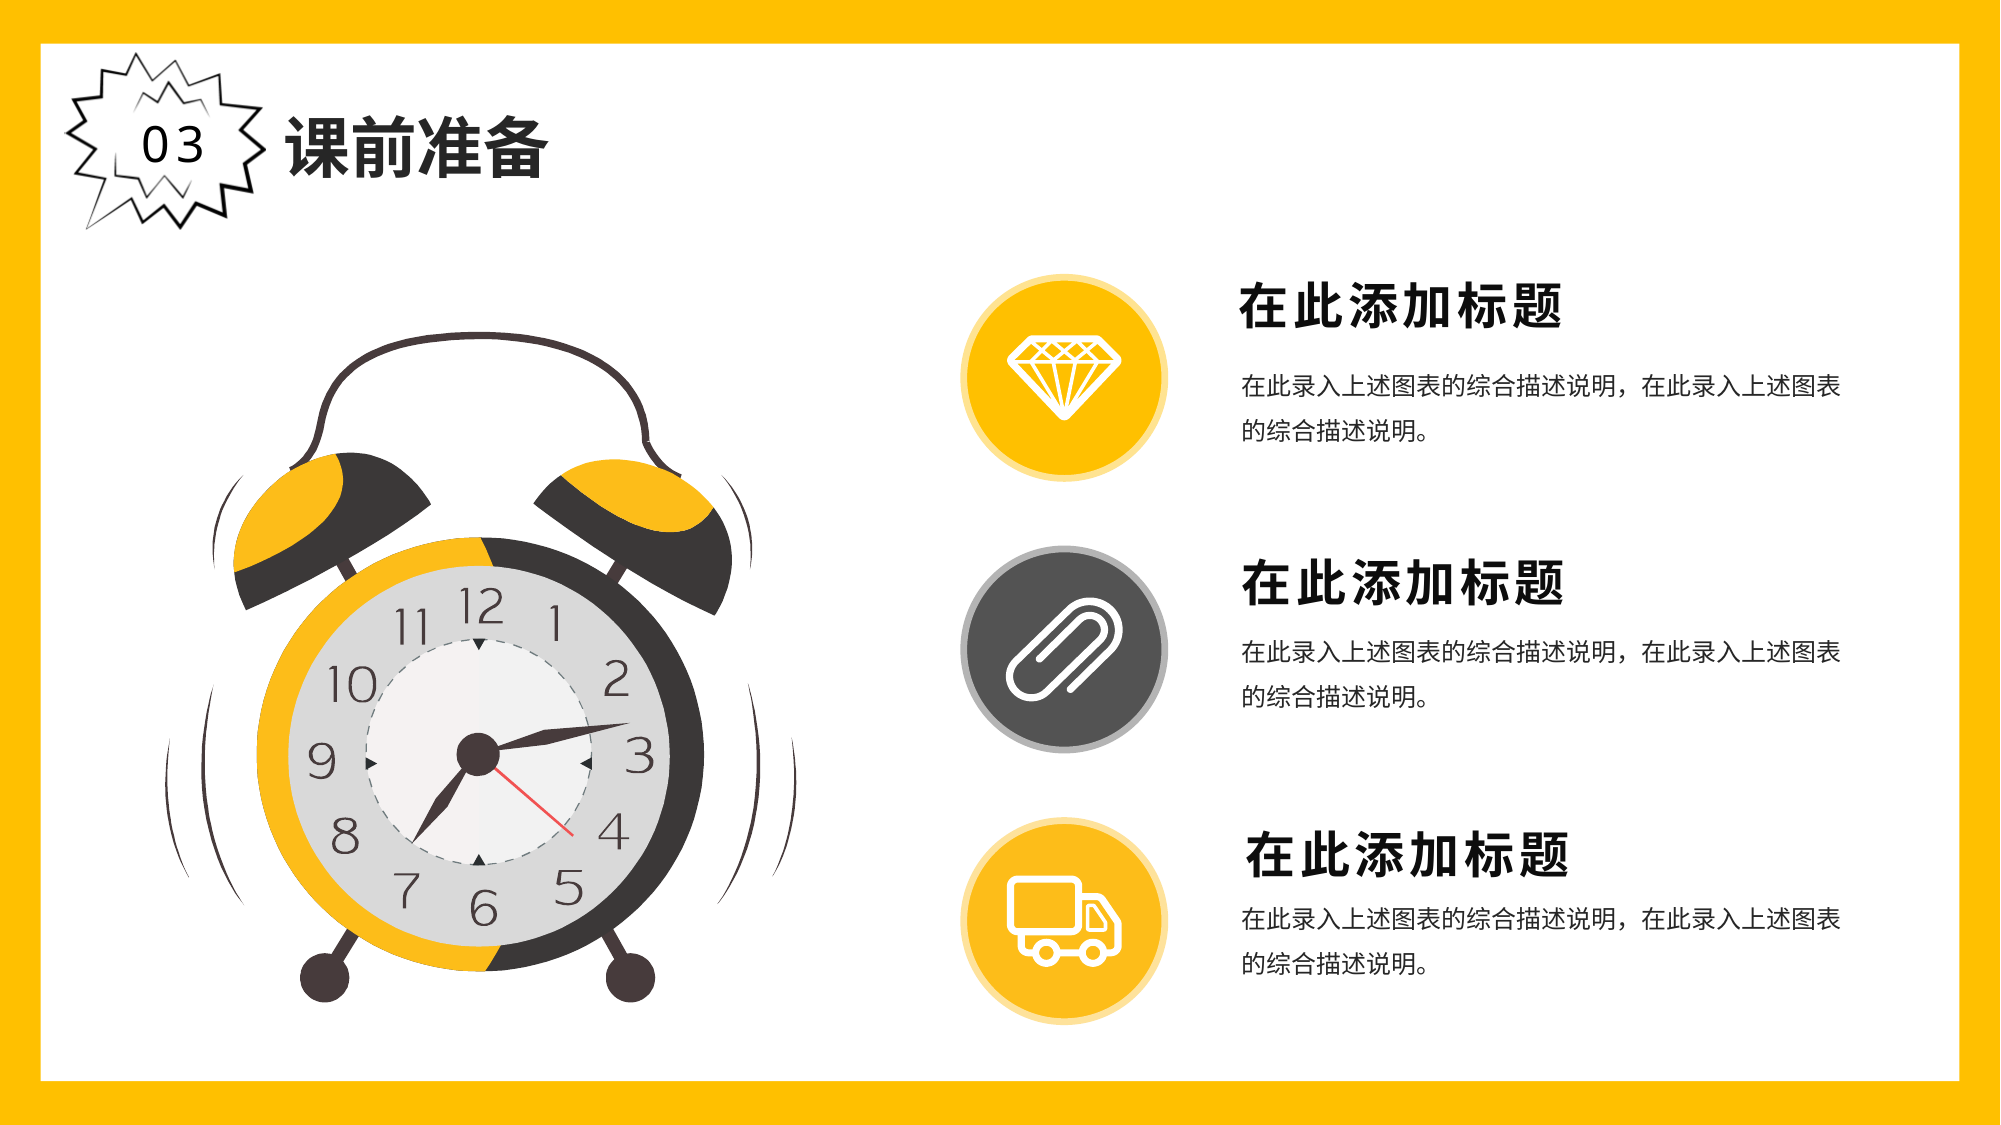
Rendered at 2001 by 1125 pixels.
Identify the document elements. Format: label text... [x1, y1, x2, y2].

text_box 课前准备 [275, 98, 852, 193]
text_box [1241, 551, 1851, 707]
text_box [1234, 274, 1851, 442]
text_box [1241, 823, 1851, 975]
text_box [165, 331, 797, 1003]
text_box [64, 52, 275, 230]
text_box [960, 273, 1169, 482]
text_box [960, 545, 1169, 754]
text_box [960, 817, 1169, 1026]
